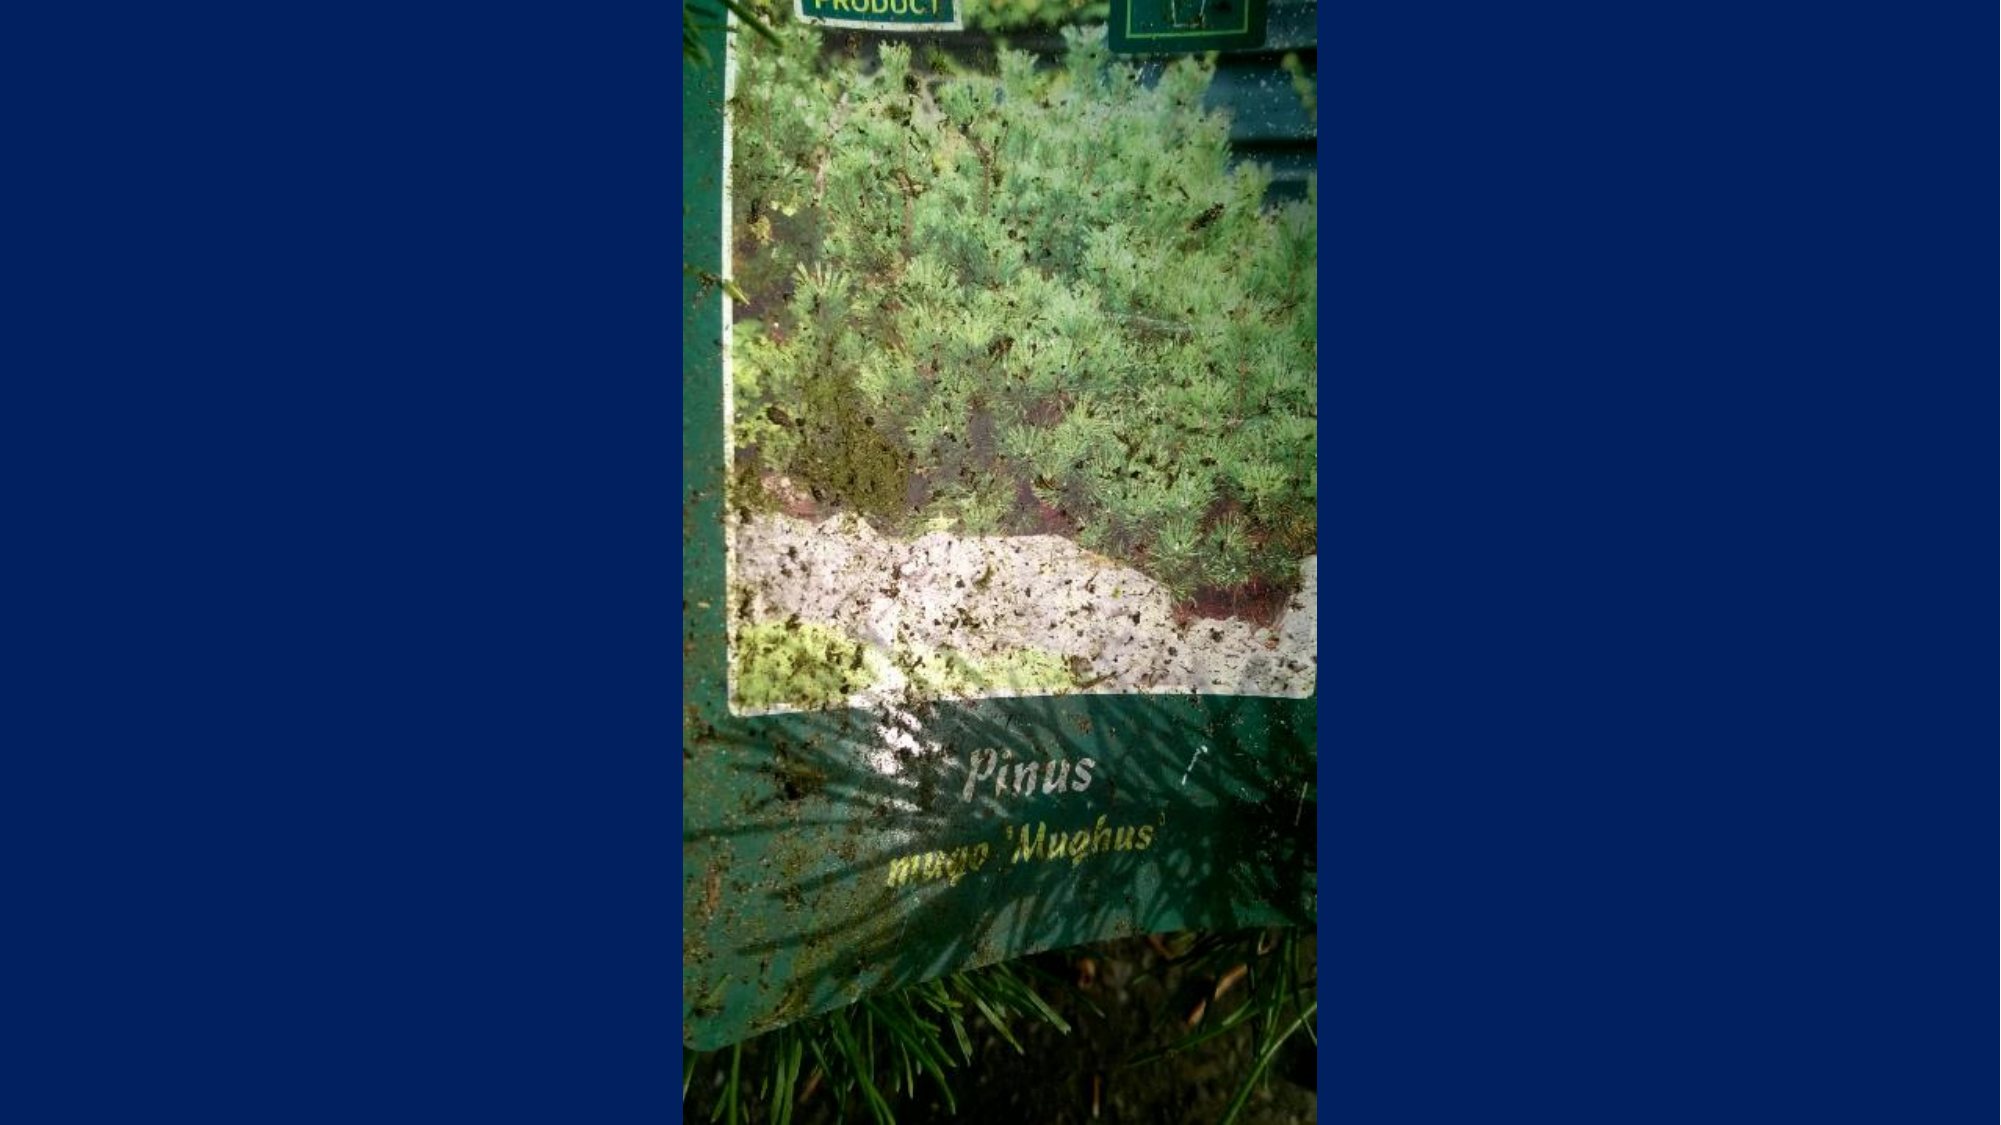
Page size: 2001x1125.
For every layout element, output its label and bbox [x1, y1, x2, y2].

picture [683, 0, 1317, 1125]
